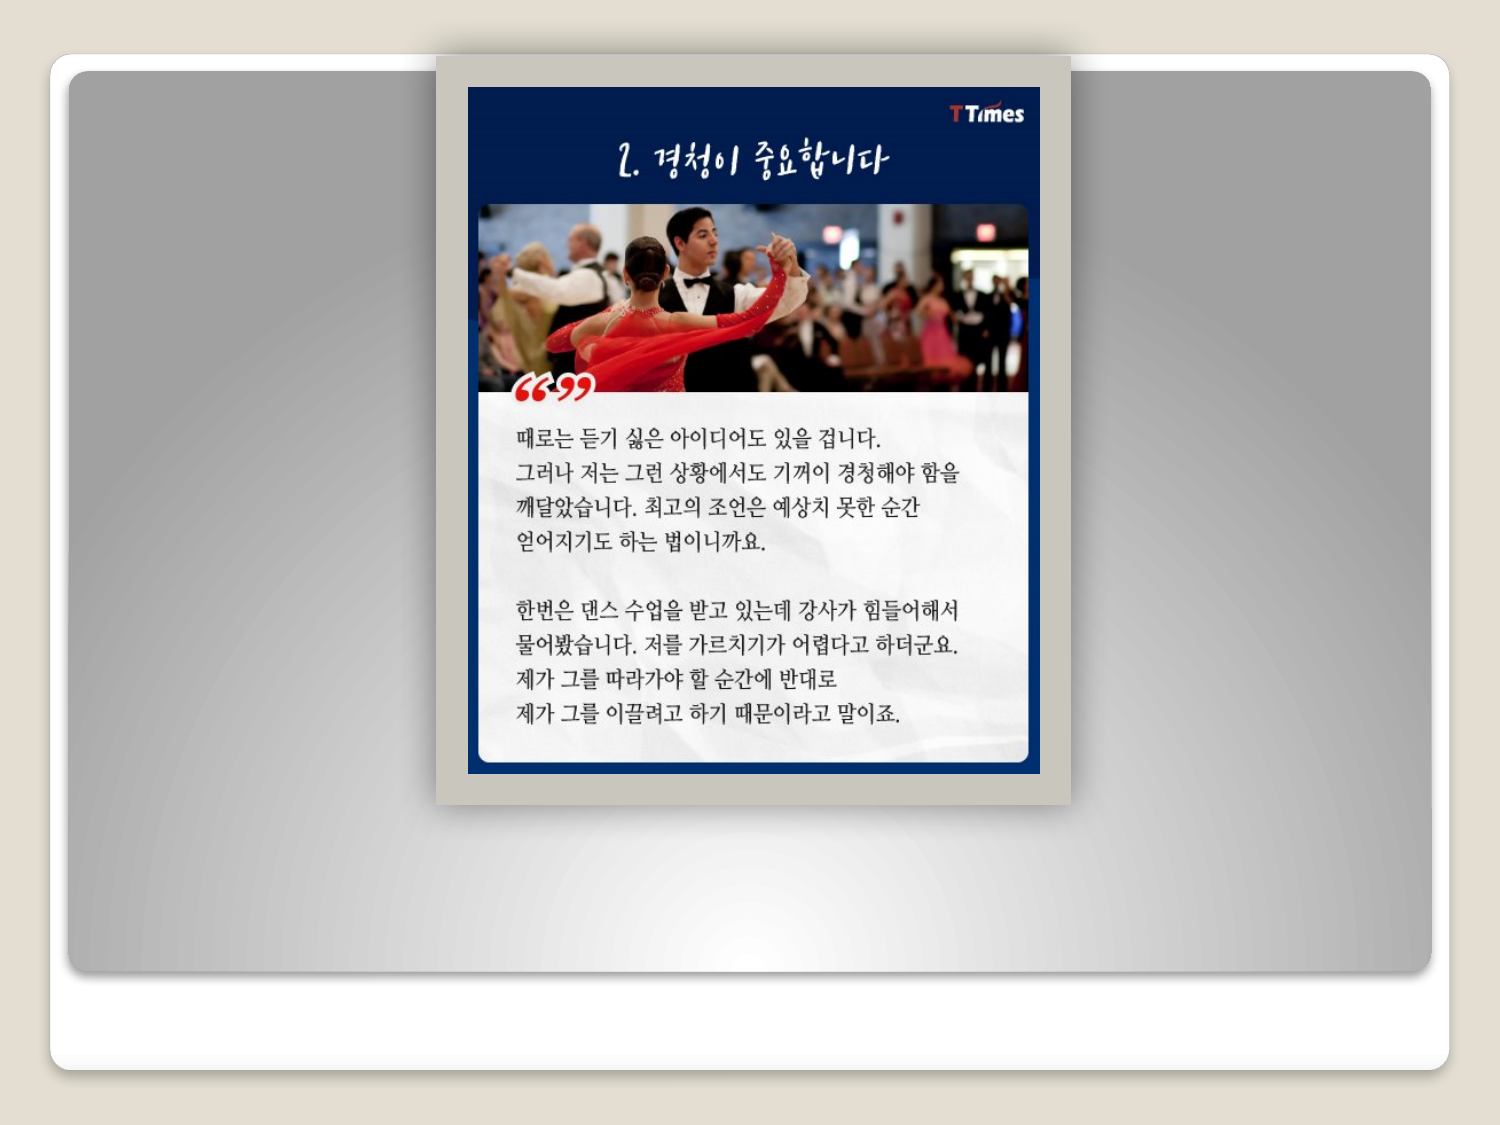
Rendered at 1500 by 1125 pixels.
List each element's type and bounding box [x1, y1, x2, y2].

list [467, 86, 1041, 775]
